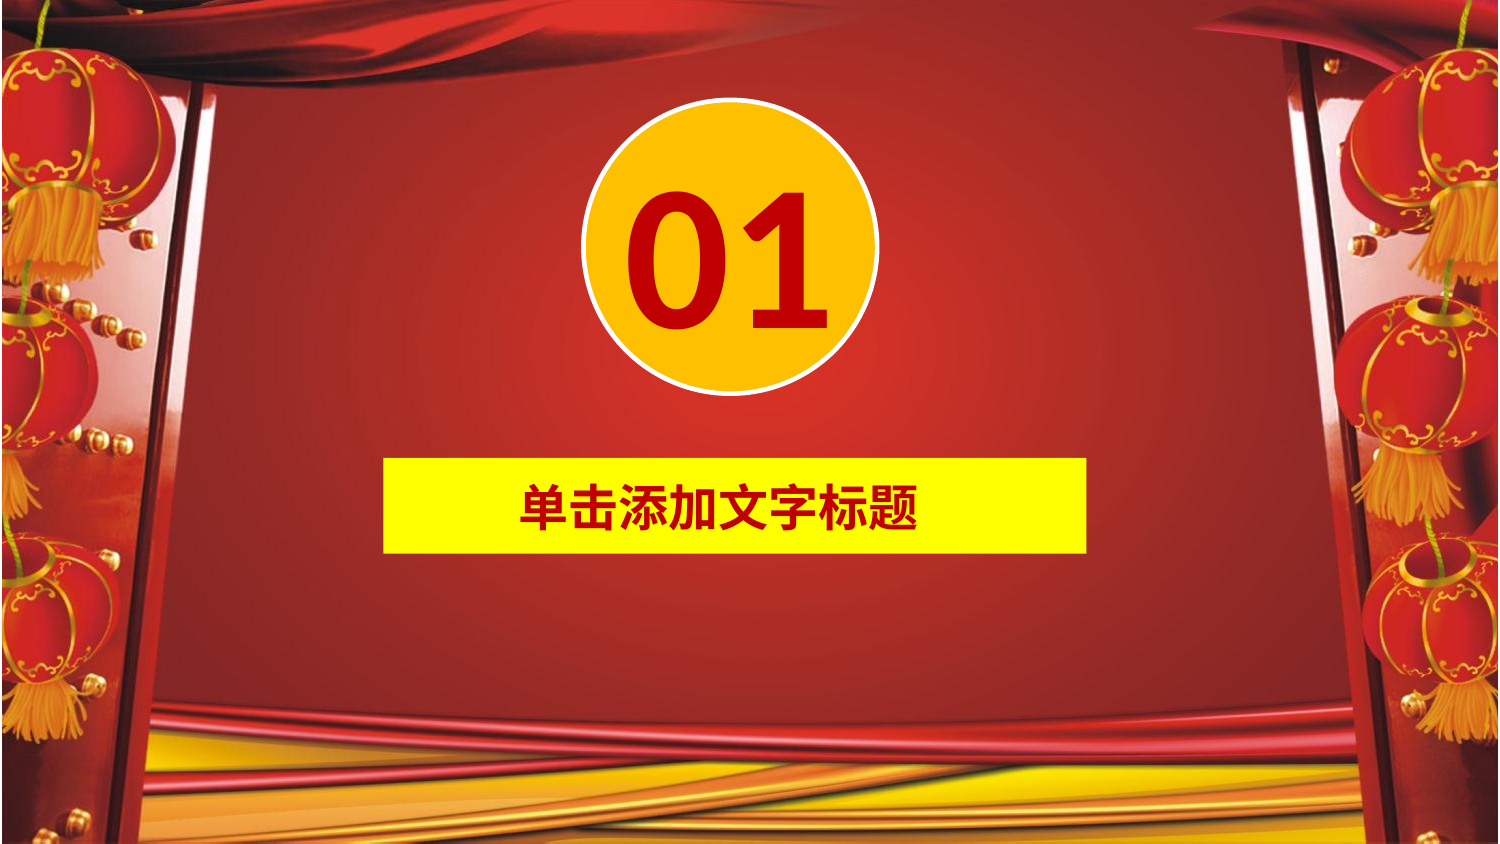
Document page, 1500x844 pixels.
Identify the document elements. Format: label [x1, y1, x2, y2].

picture [2, 0, 1498, 844]
text_box [383, 457, 1087, 554]
text_box [583, 99, 878, 394]
